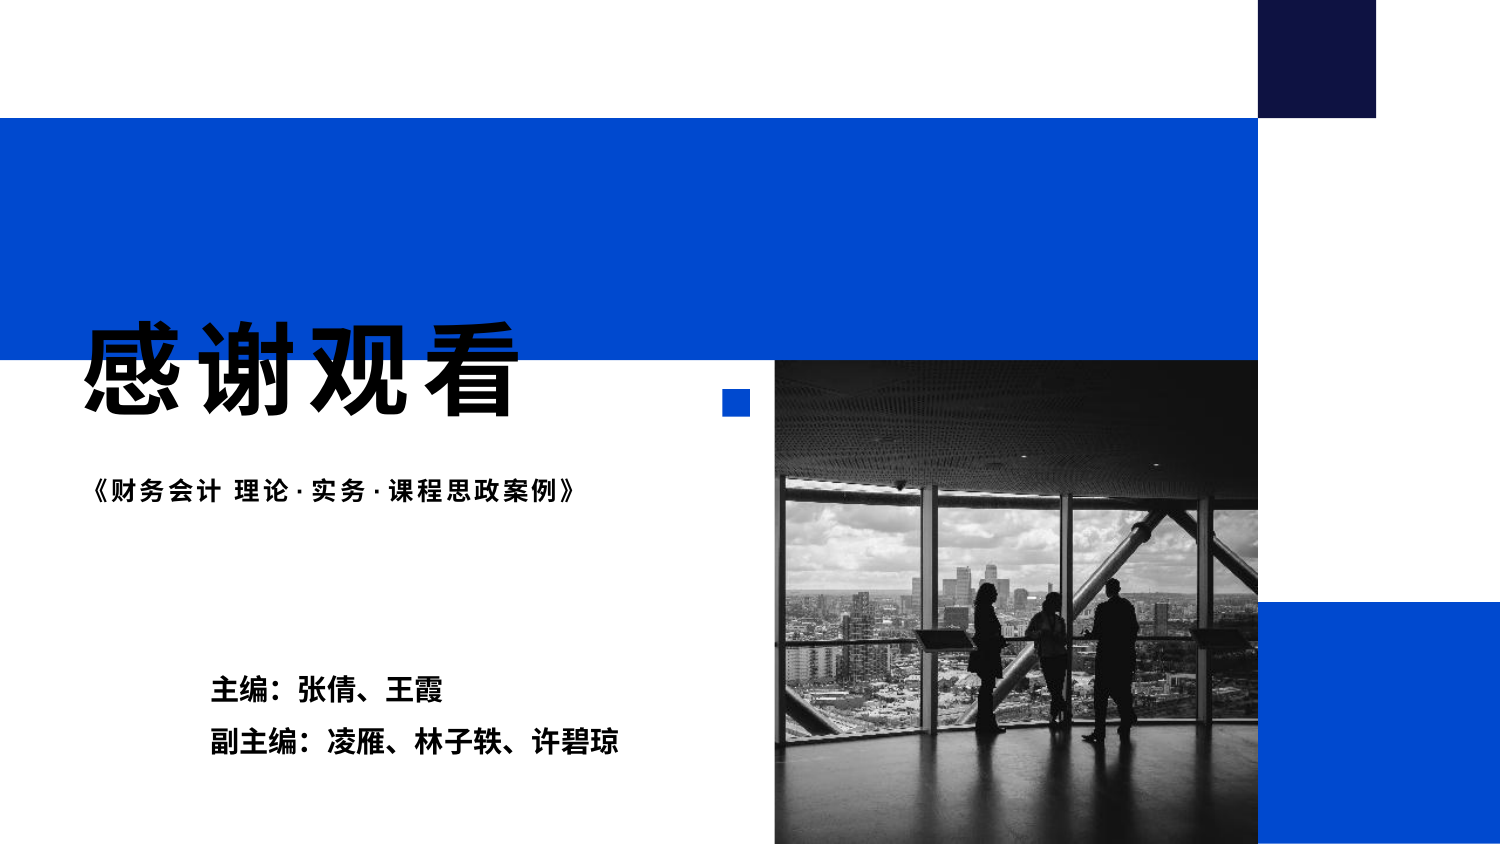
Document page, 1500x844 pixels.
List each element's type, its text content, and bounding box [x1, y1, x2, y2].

text_box 主编：张倩、王霞 副主编：凌雁、林子轶、许碧琼 [195, 646, 636, 766]
picture [774, 361, 1258, 844]
title 感谢观看 [66, 282, 726, 446]
list 《财务会计 理论·实务·课程思政案例》 [66, 461, 603, 538]
